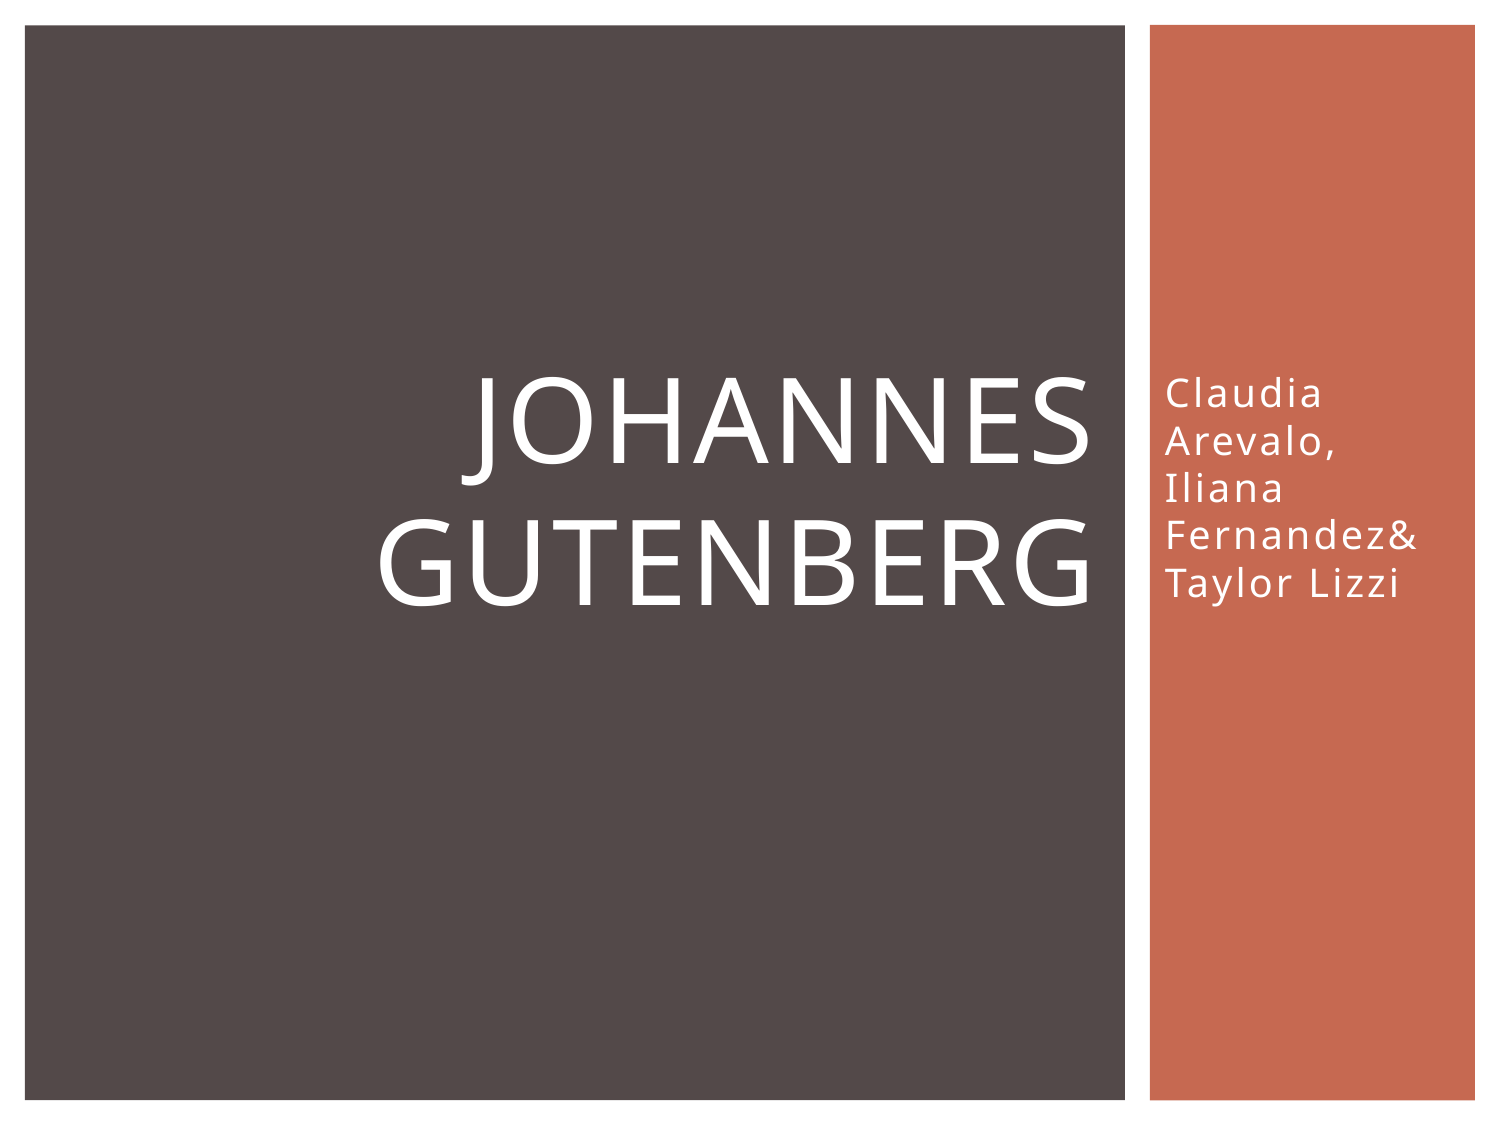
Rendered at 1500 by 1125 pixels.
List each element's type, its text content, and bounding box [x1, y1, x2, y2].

title Johannes Gutenberg [75, 336, 1113, 637]
subtitle Claudia Arevalo, Iliana Fernandez& Taylor Lizzi [1149, 336, 1475, 637]
